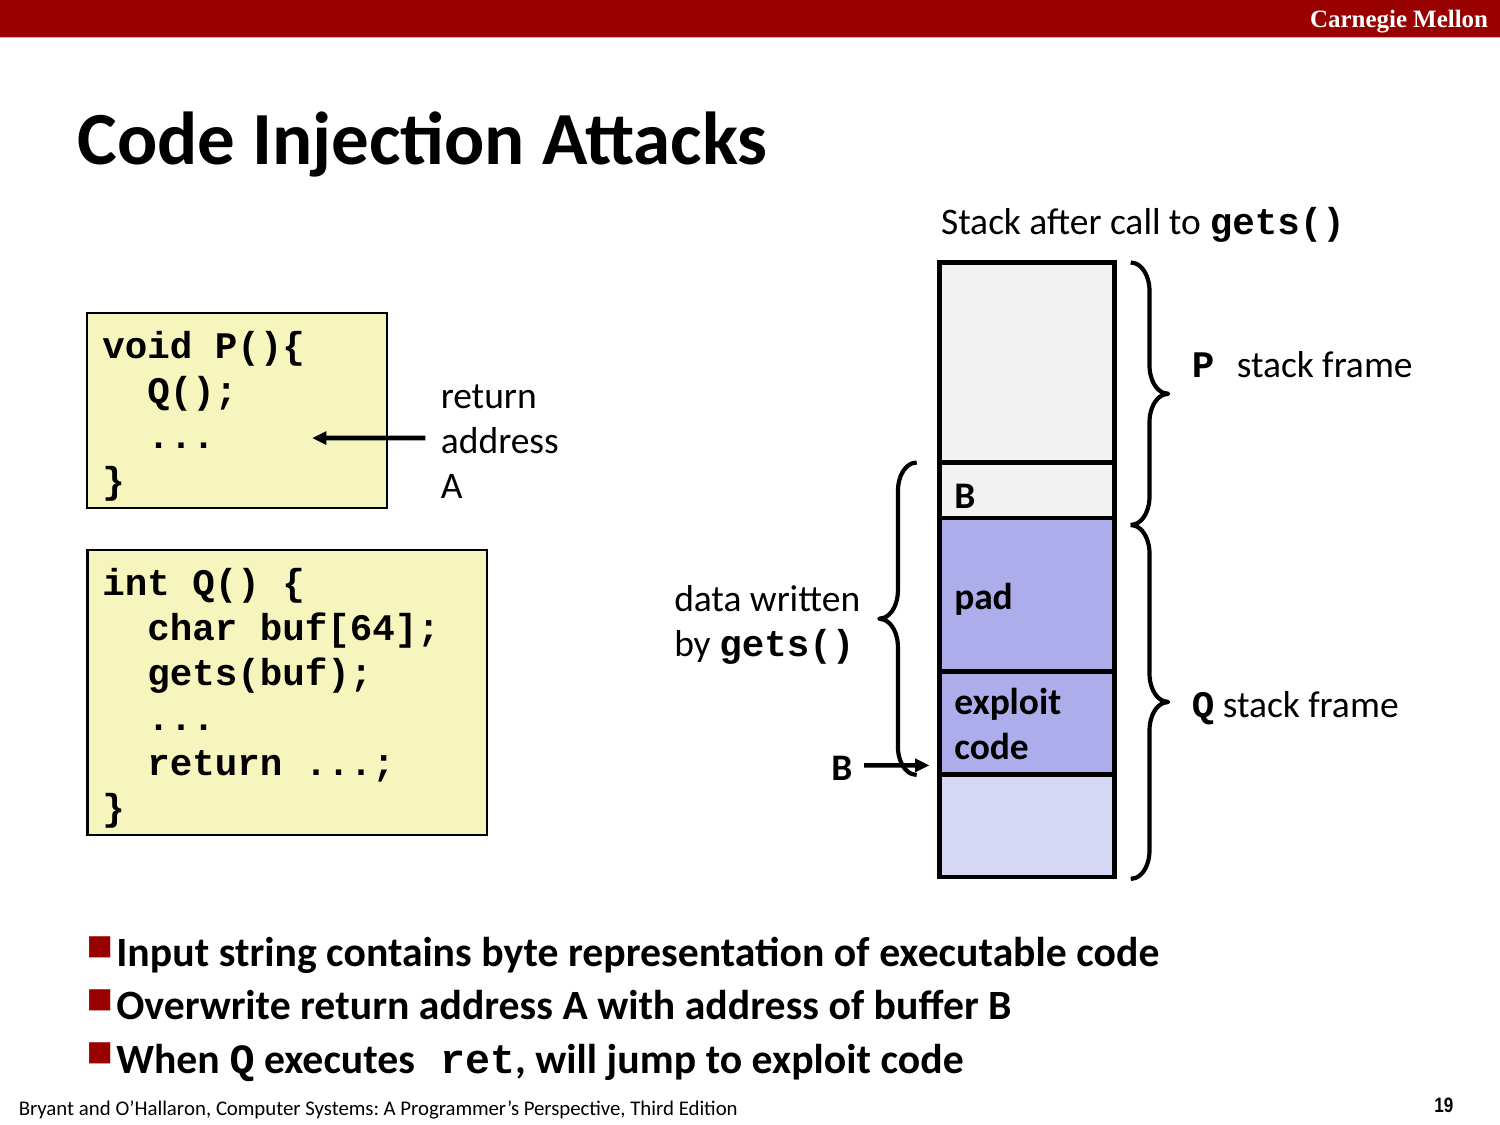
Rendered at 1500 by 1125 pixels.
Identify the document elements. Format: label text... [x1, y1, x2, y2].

list Input string contains byte representation of executable code Overwrite return address A with address of buffer B When Q executes ret, will jump to exploit code [74, 912, 1430, 1101]
text_box void P(){ Q(); ... } [87, 313, 388, 508]
text_box int Q() { char buf[64]; gets(buf); ... return ...; } [87, 550, 488, 835]
title Code Injection Attacks [62, 87, 1426, 182]
text_box return address A [426, 363, 575, 514]
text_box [659, 189, 1431, 880]
text_box [312, 431, 426, 445]
